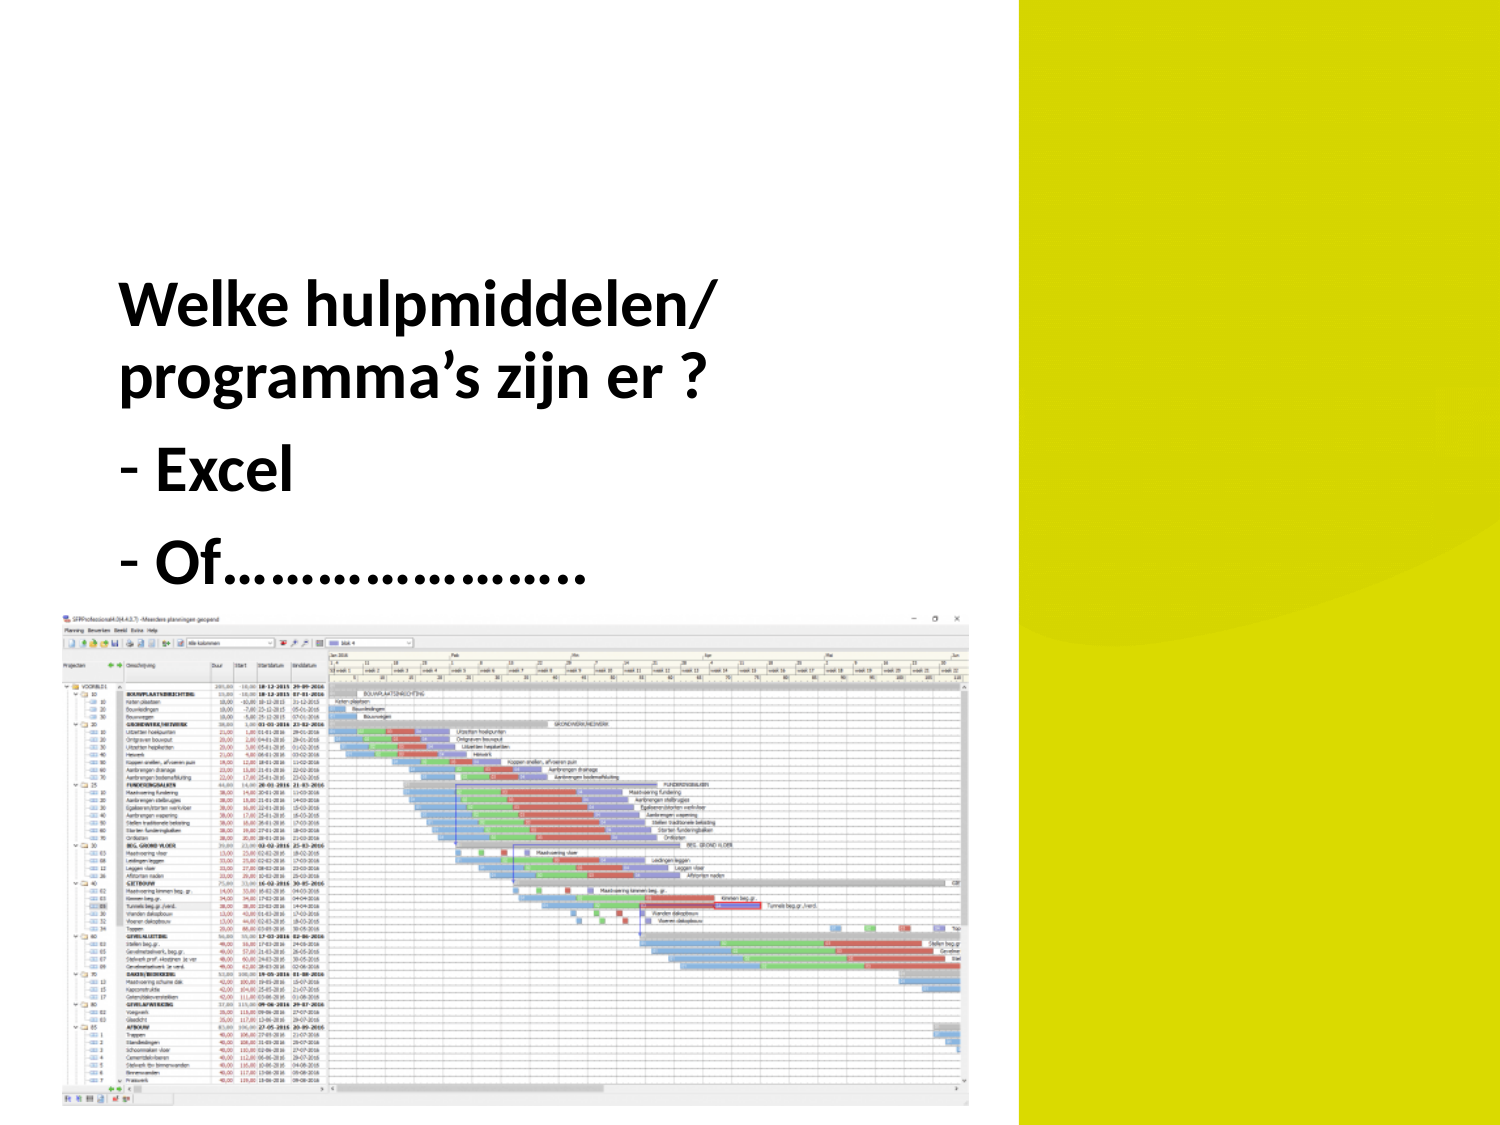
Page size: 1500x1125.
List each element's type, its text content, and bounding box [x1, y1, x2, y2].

picture [1018, 0, 1500, 1125]
list Welke hulpmiddelen/ programma’s zijn er ? Excel Of………………….. [103, 261, 969, 614]
picture [62, 614, 969, 1106]
